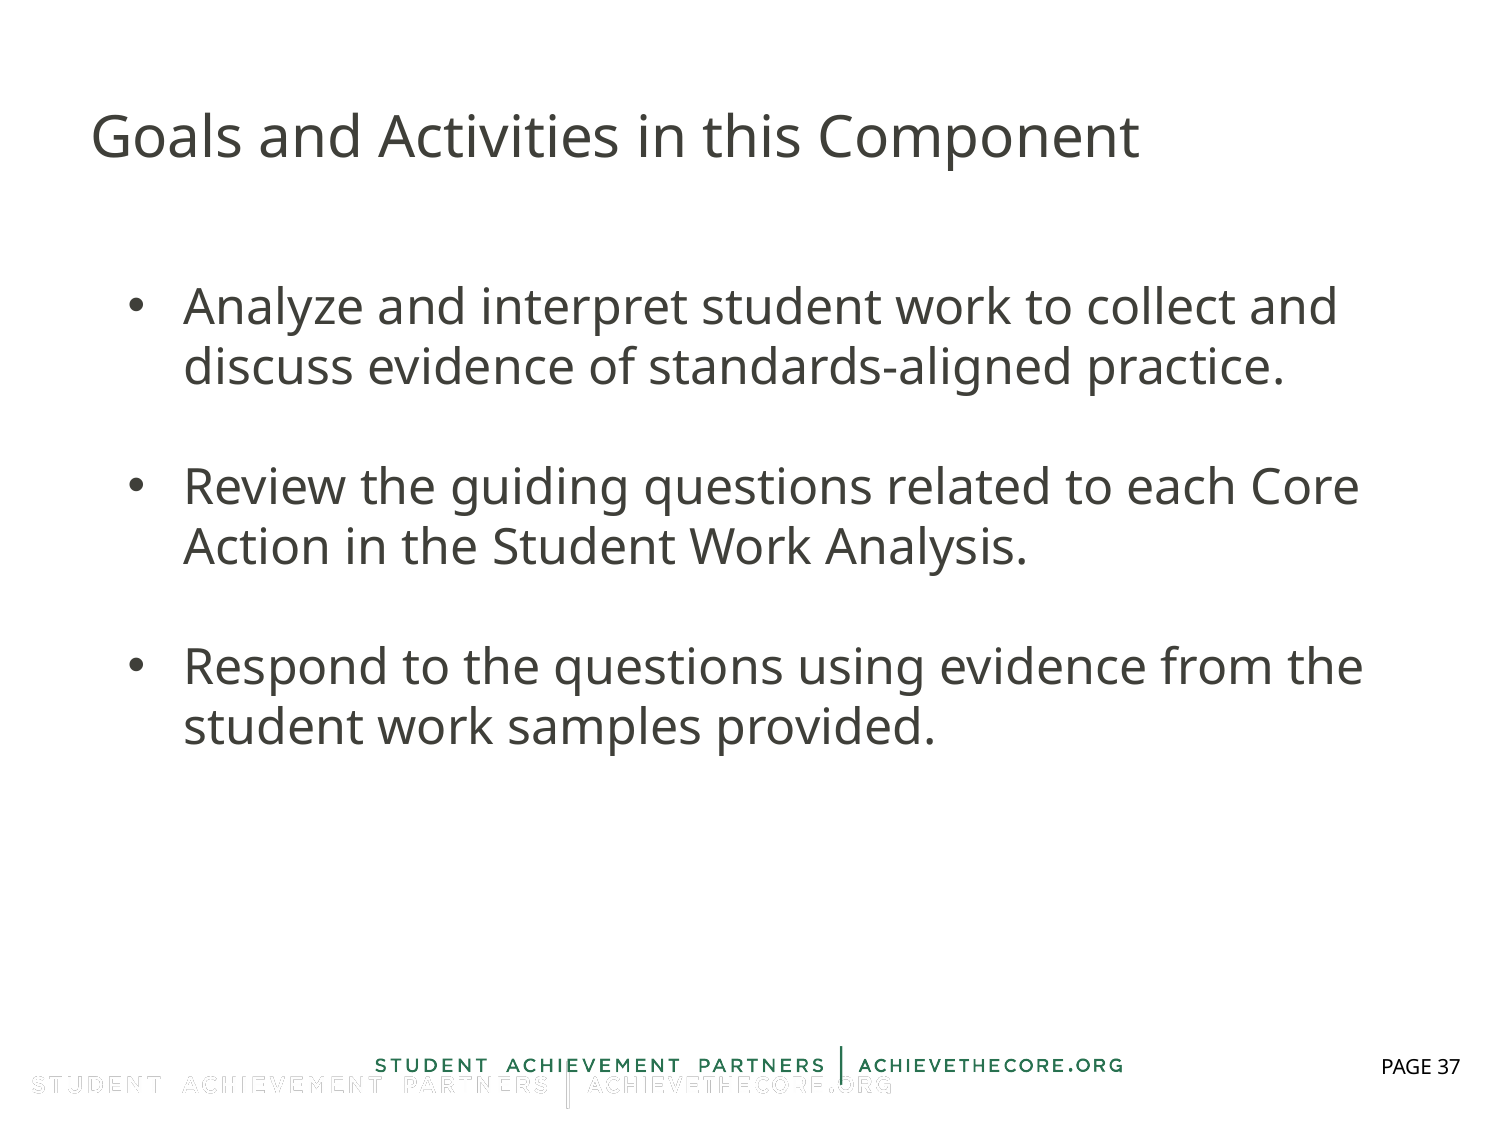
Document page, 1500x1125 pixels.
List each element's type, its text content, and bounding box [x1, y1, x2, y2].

picture [12, 1046, 1122, 1112]
list Analyze and interpret student work to collect and discuss evidence of standards-aligned practice. Review the guiding questions related to each Core Action in the Student Work Analysis. Respond to the questions using evidence from the student work samples provided. [75, 259, 1425, 1016]
title Goals and Activities in this Component [75, 67, 1425, 200]
